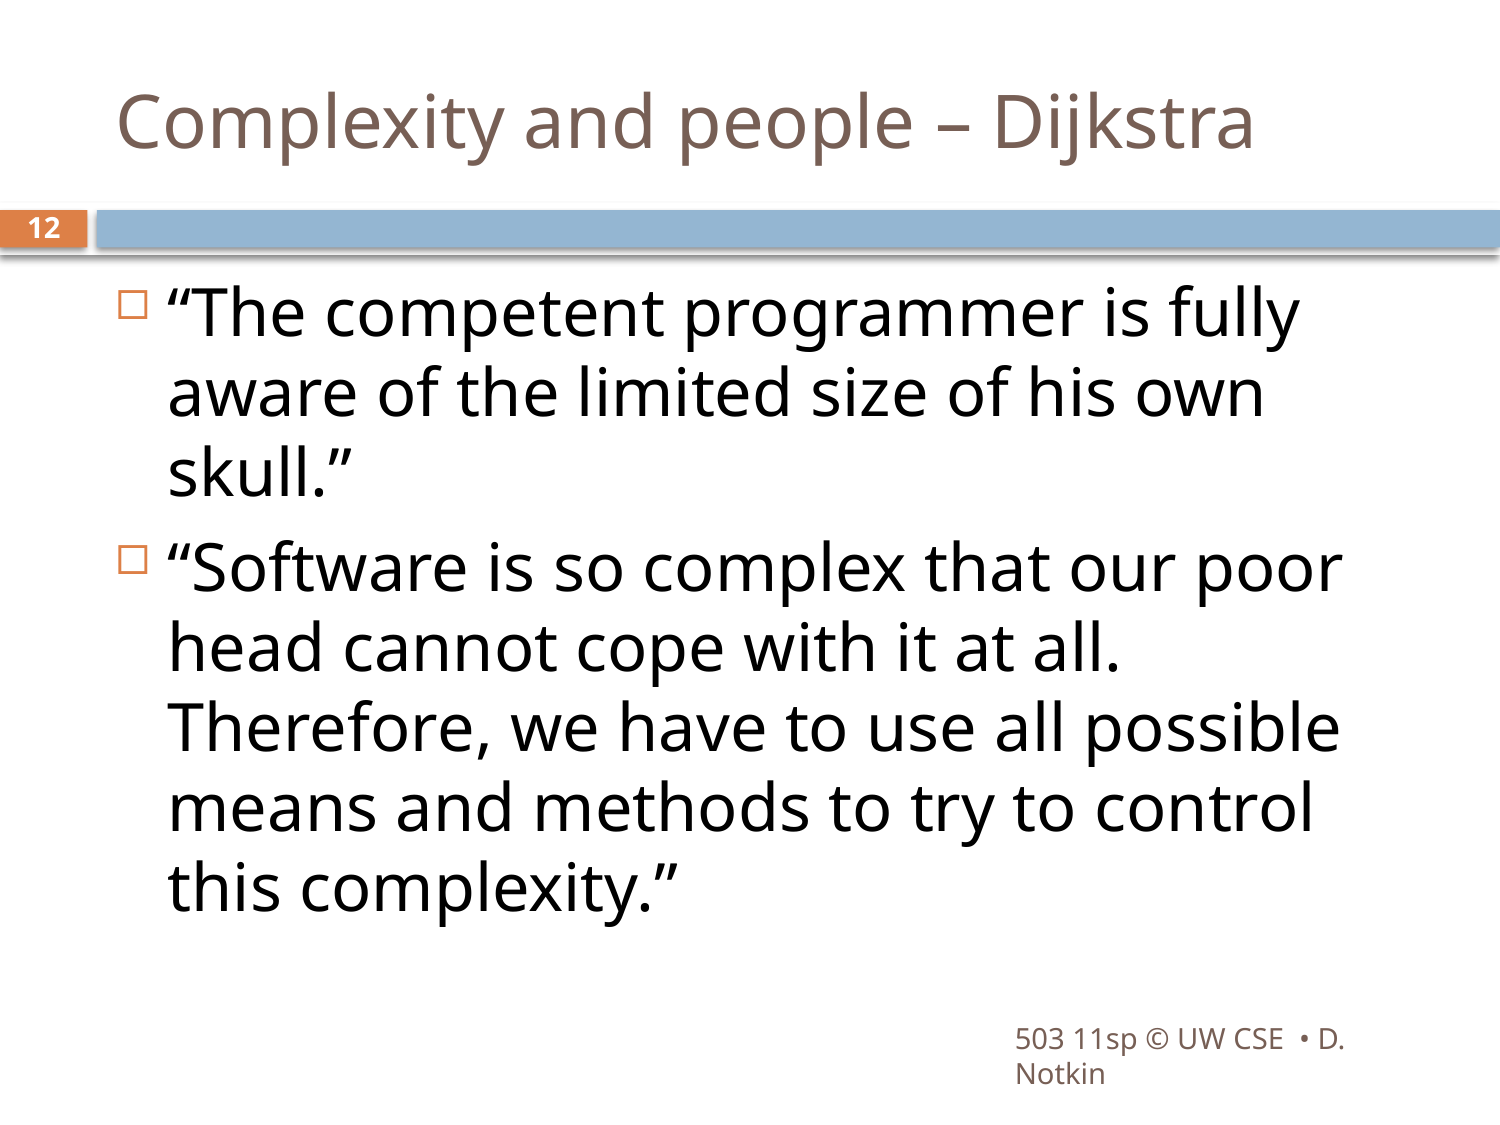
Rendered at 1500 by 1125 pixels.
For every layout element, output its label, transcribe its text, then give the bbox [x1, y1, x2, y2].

title Complexity and people – Dijkstra [100, 37, 1438, 200]
list “The competent programmer is fully aware of the limited size of his own skull.” “Software is so complex that our poor head cannot cope with it at all. Therefore, we have to use all possible means and methods to try to control this complexity.” [100, 262, 1438, 1000]
slide_number 12 [0, 208, 88, 249]
slide_number 503 11sp © UW CSE • D. Notkin [999, 1025, 1438, 1085]
